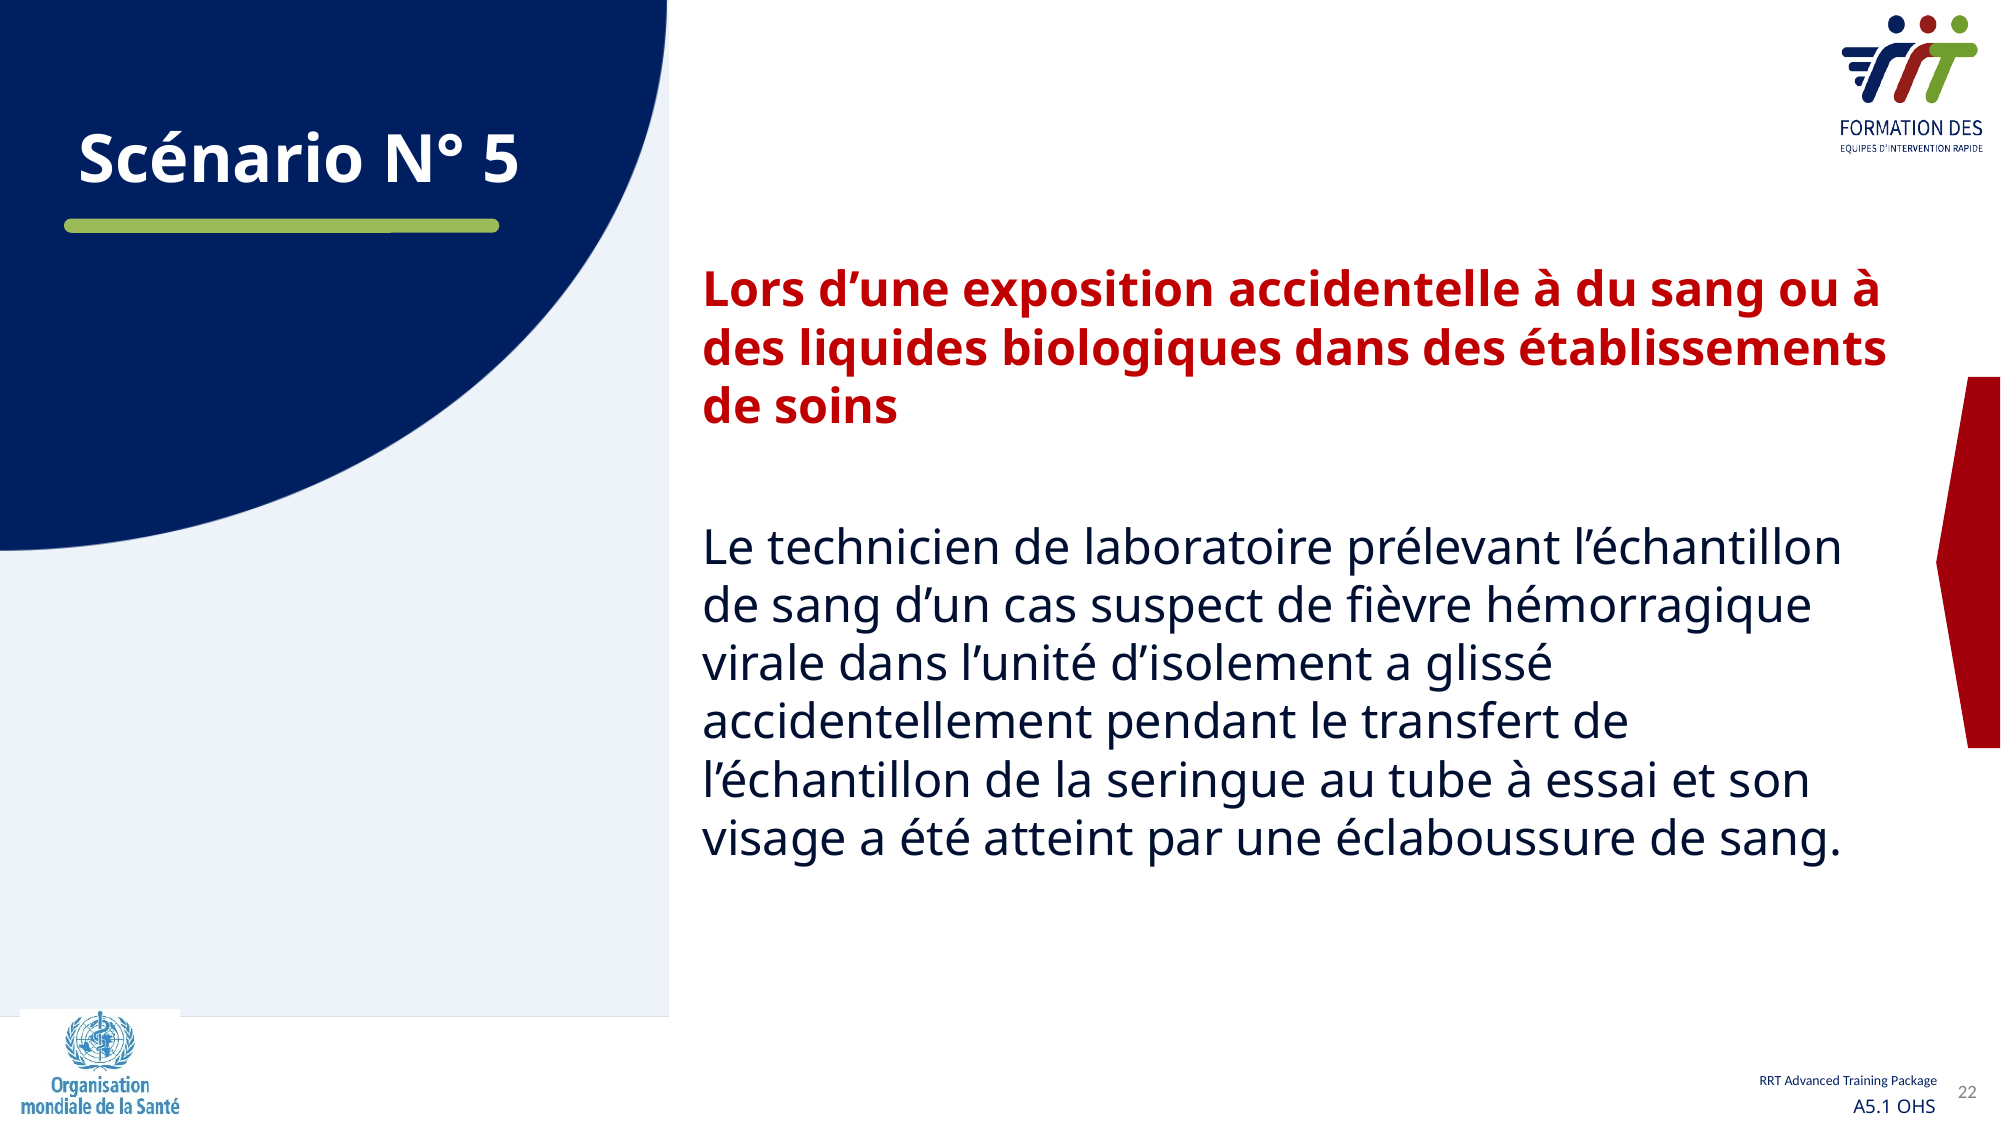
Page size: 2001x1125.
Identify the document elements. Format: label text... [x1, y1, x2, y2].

list Lors d’une exposition accidentelle à du sang ou à des liquides biologiques dans des établissements de soins Le technicien de laboratoire prélevant l’échantillon de sang d’un cas suspect de fièvre hémorragique virale dans l’unité d’isolement a glissé accidentellement pendant le transfert de l’échantillon de la seringue au tube à essai et son visage a été atteint par une éclaboussure de sang. [687, 250, 1923, 875]
picture [1840, 14, 1983, 154]
title Scénario N° 5 [63, 62, 552, 250]
picture [0, 0, 669, 1115]
